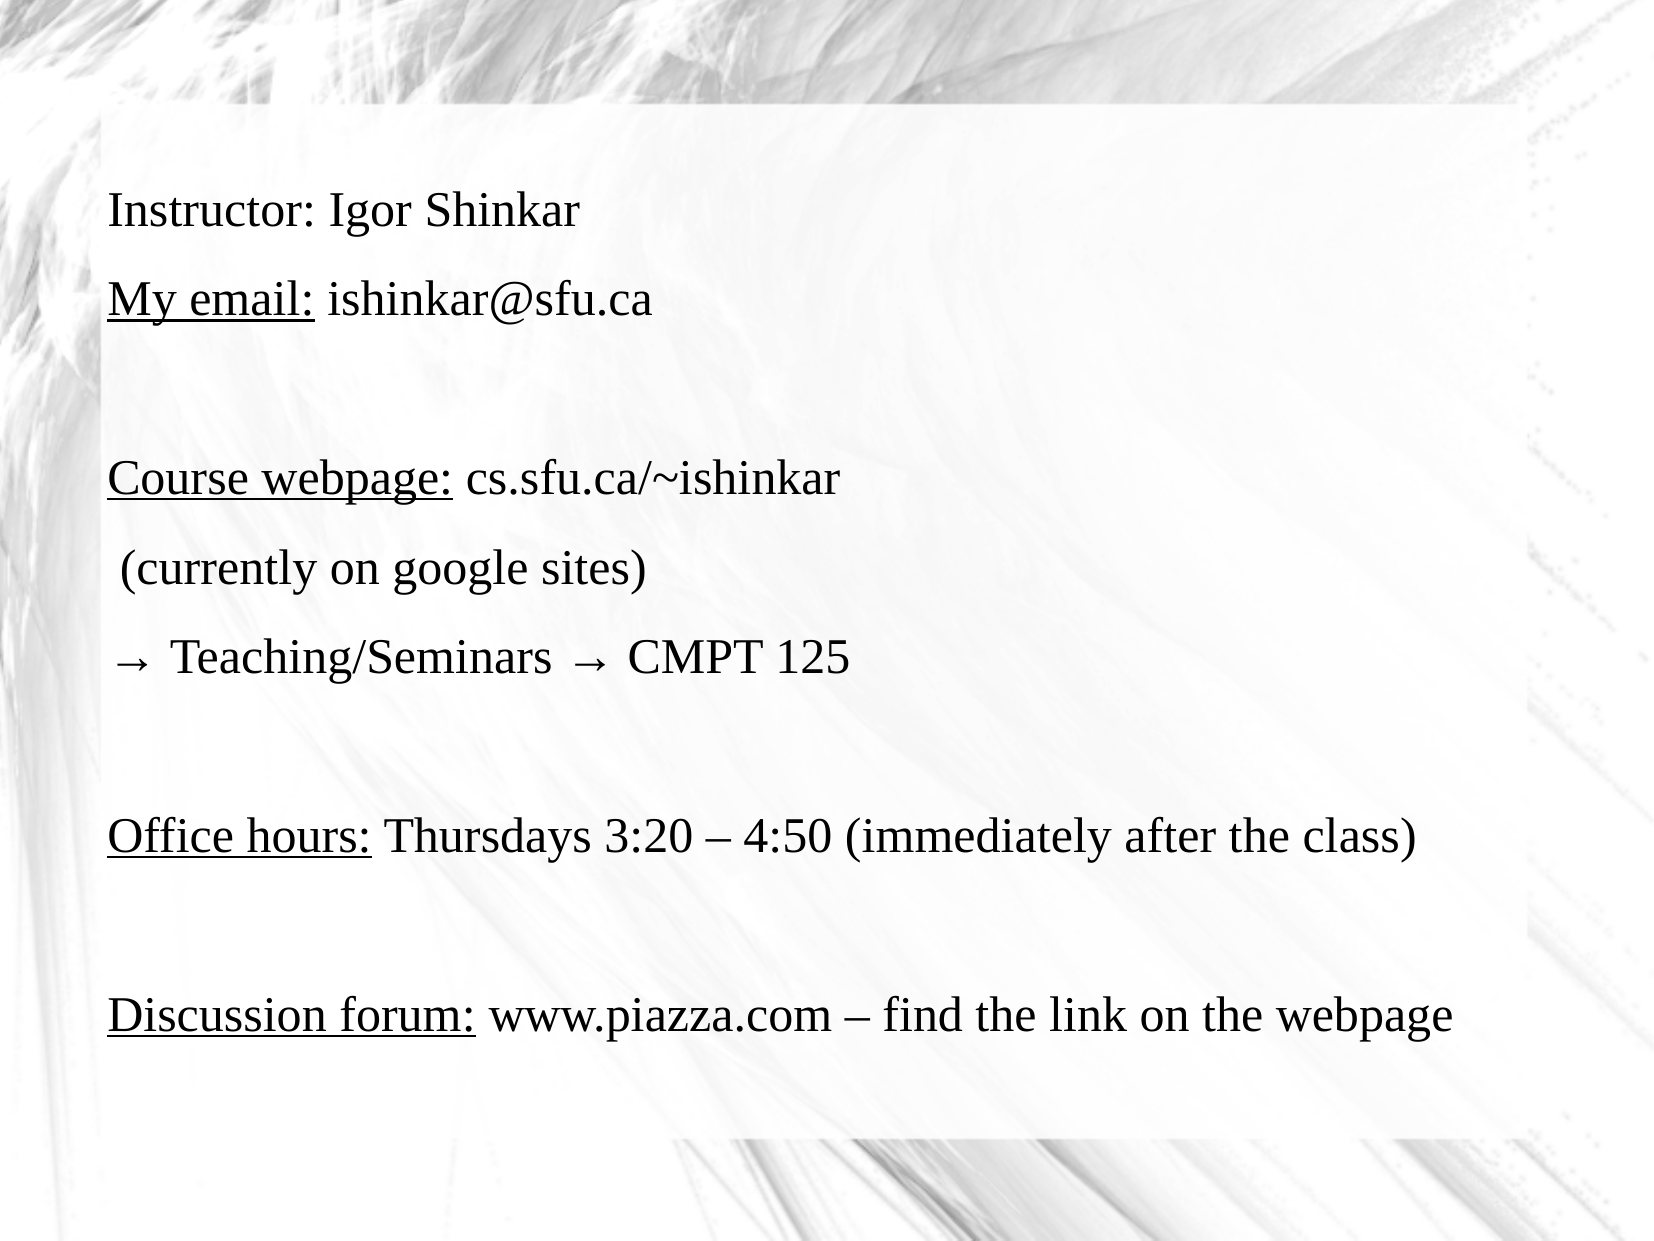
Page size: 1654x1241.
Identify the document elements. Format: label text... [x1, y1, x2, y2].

list Instructor: Igor Shinkar My email: ishinkar@sfu.ca Course webpage: cs.sfu.ca/~ishinkar (currently on google sites) → Teaching/Seminars → CMPT 125 Office hours: Thursdays 3:20 – 4:50 (immediately after the class) Discussion forum: www.piazza.com – find the link on the webpage [107, 176, 1560, 1155]
picture [0, 0, 1654, 1241]
